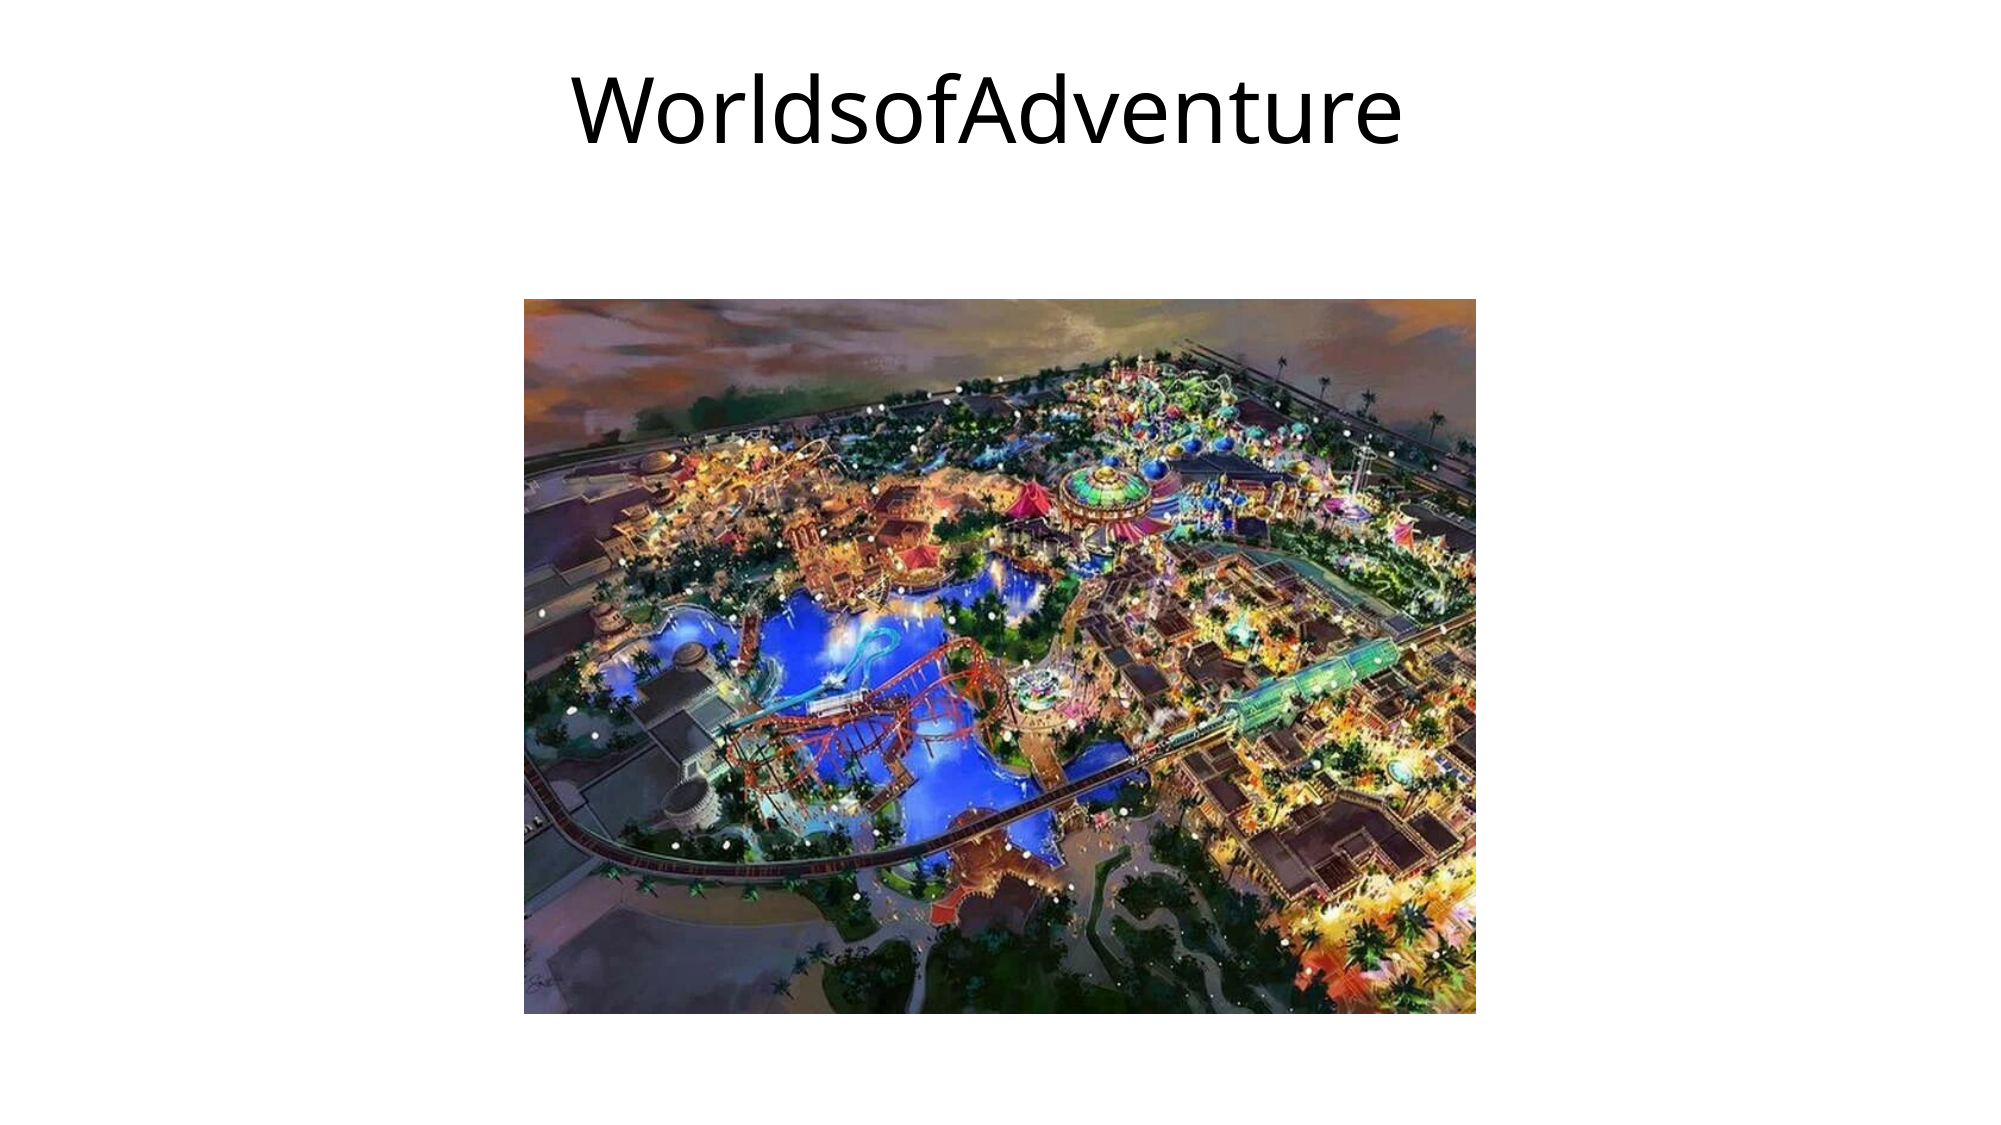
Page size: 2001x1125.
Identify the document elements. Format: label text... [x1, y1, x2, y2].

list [524, 299, 1476, 1014]
title WorldsofAdventure [137, 59, 1863, 278]
